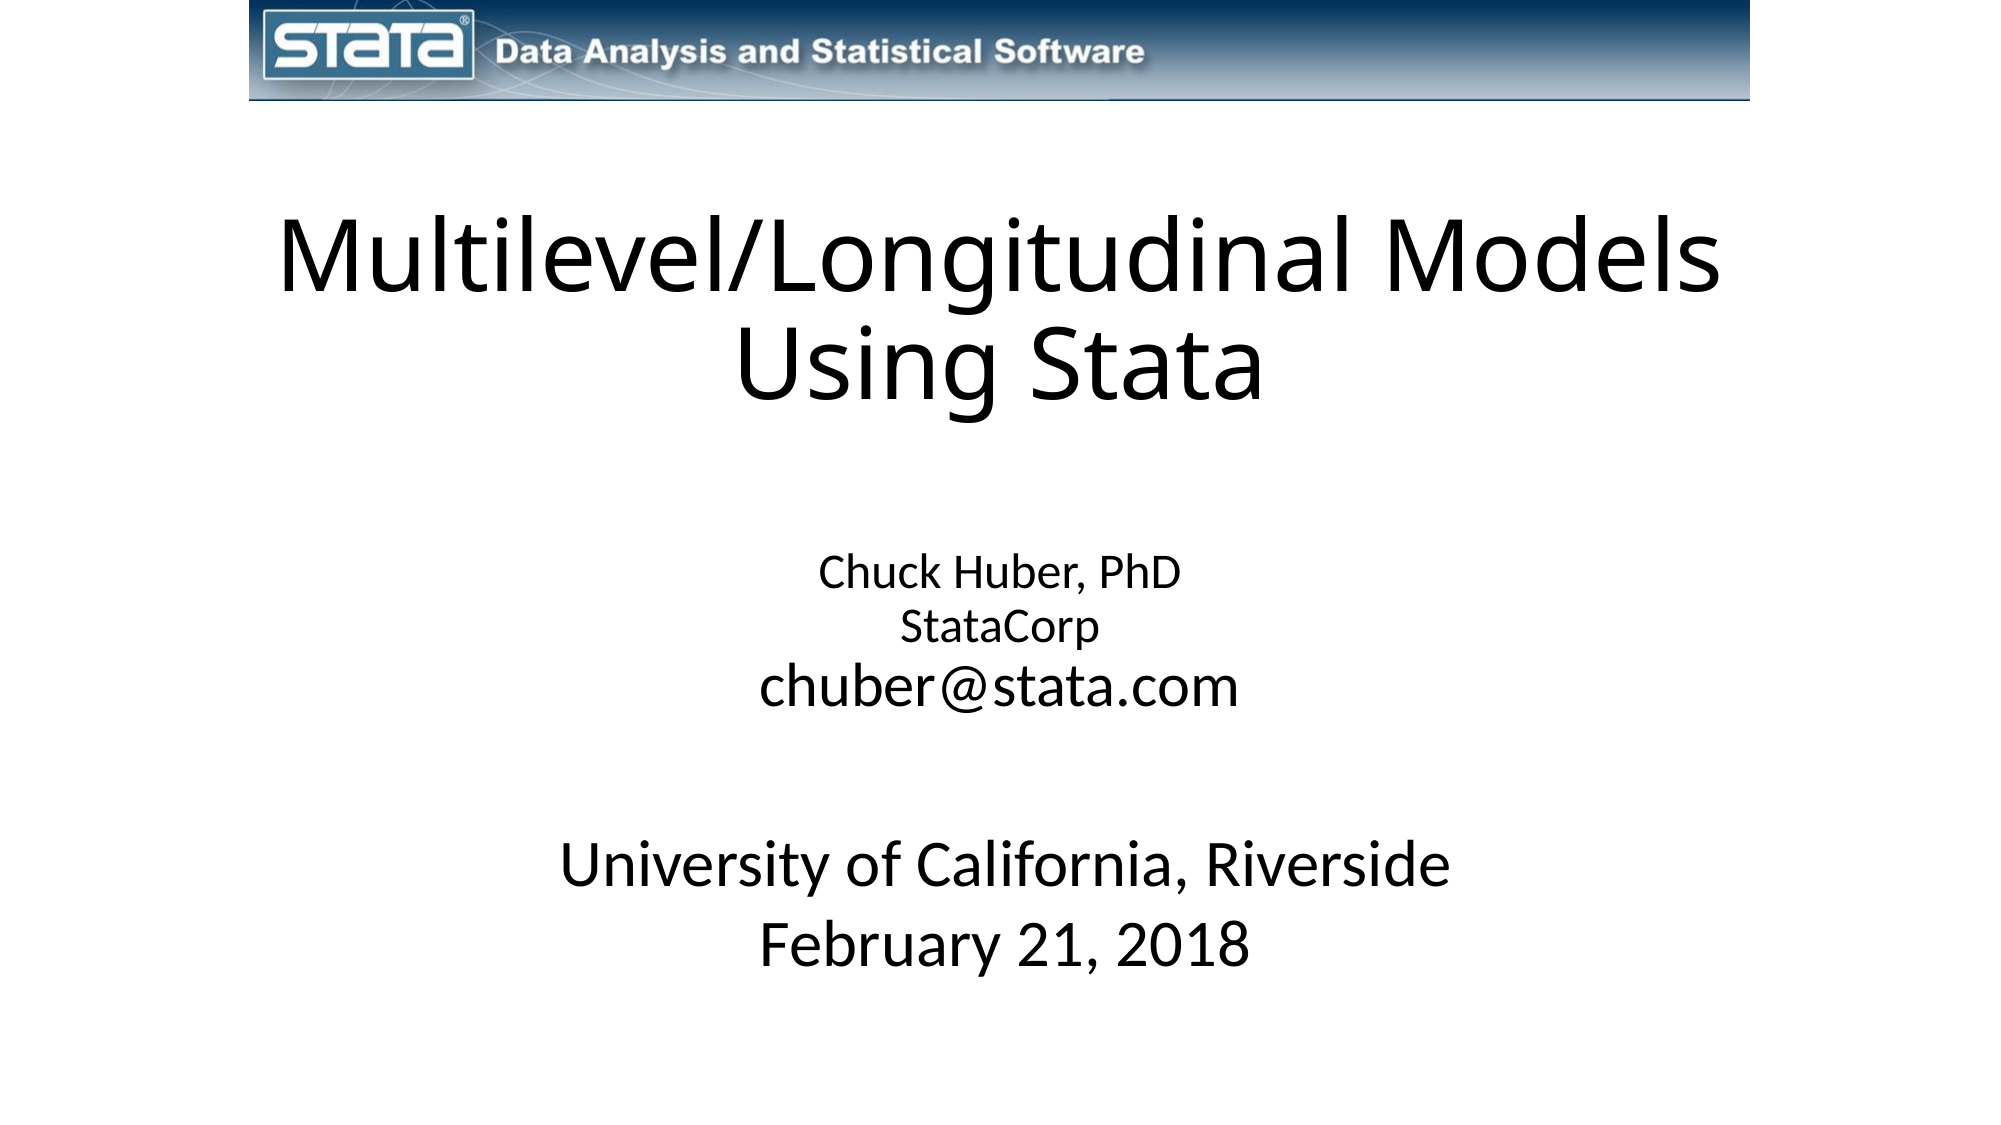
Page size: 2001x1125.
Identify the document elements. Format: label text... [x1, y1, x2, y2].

text_box University of California, Riverside February 21, 2018 [544, 812, 1467, 988]
picture [249, 0, 1750, 101]
title Multilevel/Longitudinal Models Using Stata [249, 187, 1750, 429]
subtitle Chuck Huber, PhD StataCorp chuber@stata.com [474, 537, 1525, 738]
